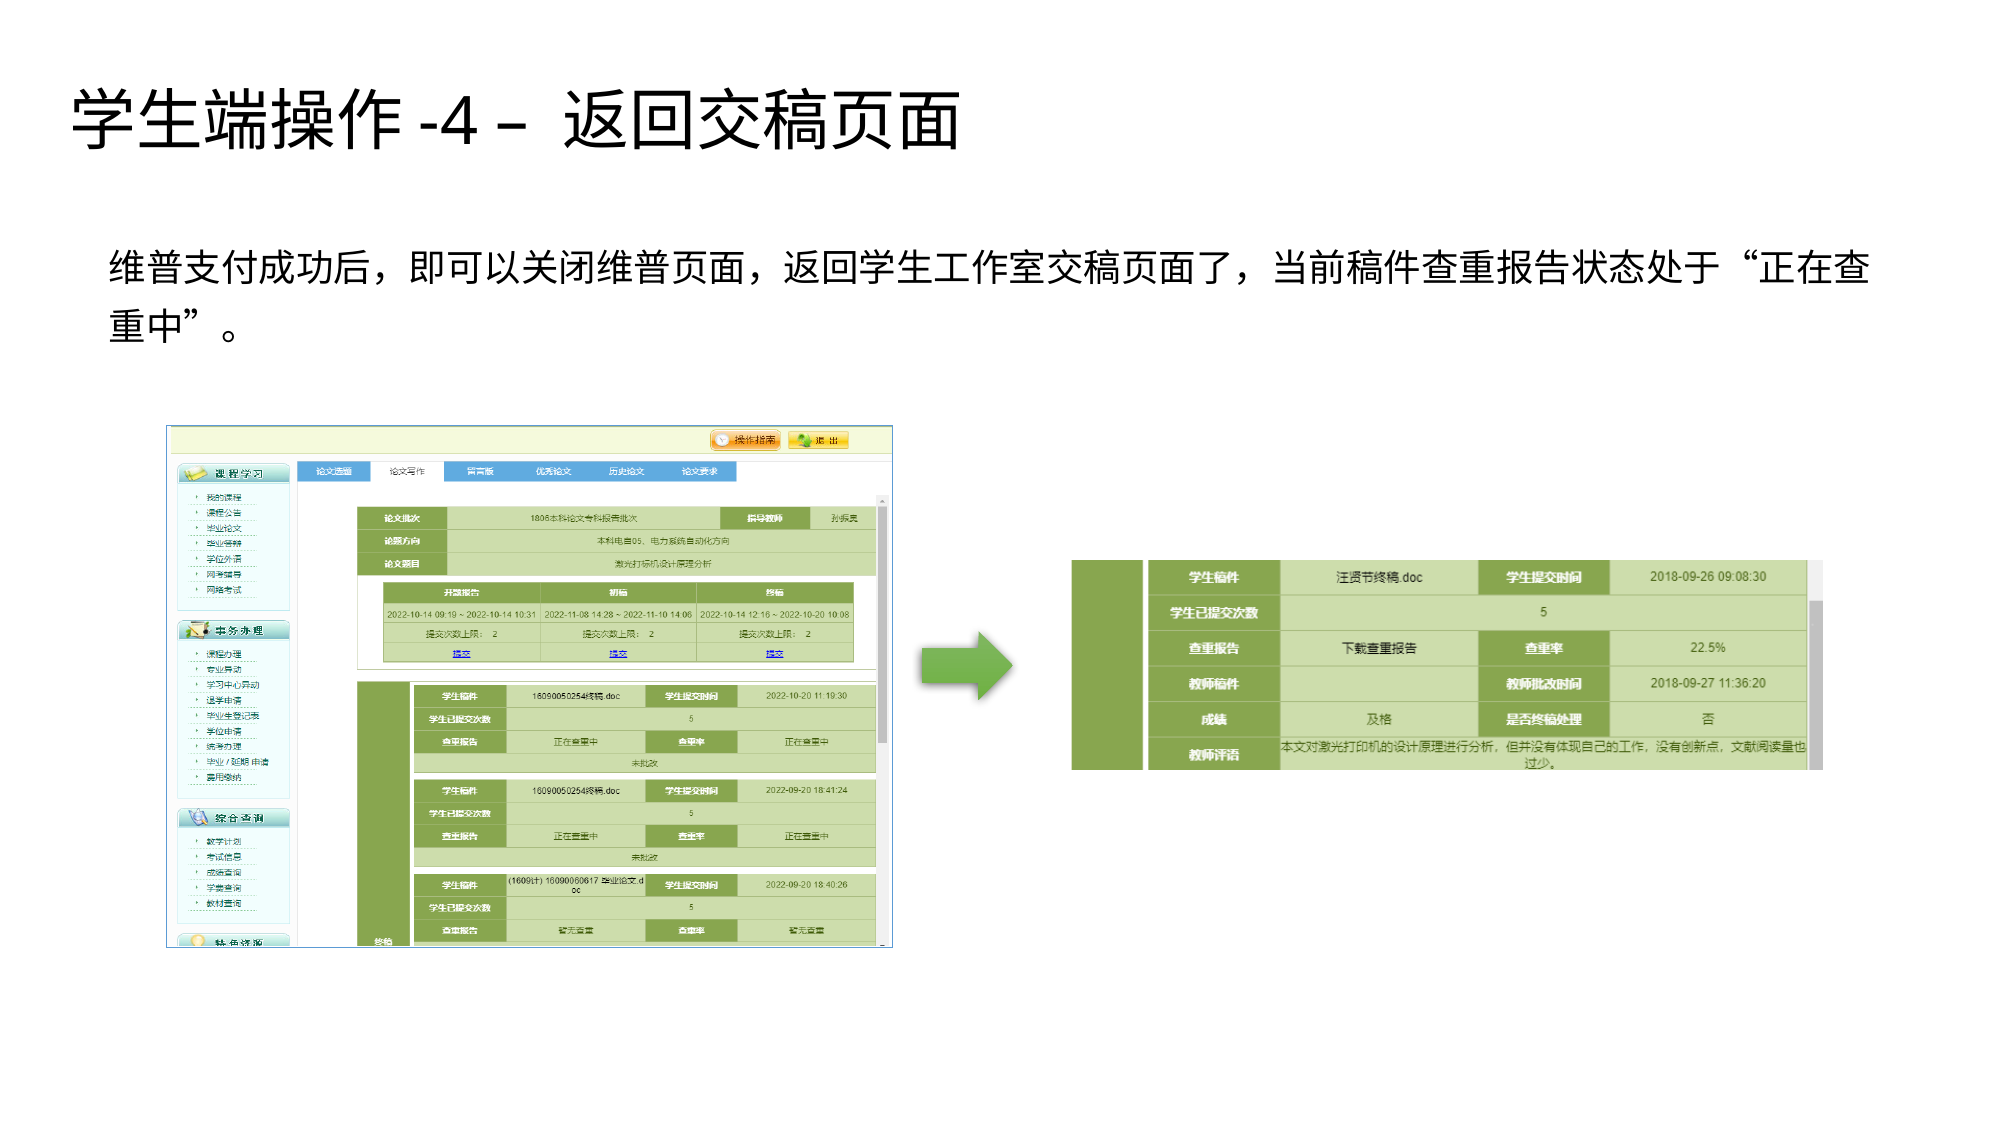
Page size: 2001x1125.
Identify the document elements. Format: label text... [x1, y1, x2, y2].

title 学生端操作-4 – 返回交稿页面 [54, 59, 1863, 187]
text_box 维普支付成功后，即可以关闭维普页面，返回学生工作室交稿页面了，当前稿件查重报告状态处于“正在查重中”。 [94, 223, 1907, 355]
picture [166, 425, 893, 948]
text_box [921, 631, 1013, 700]
picture [1071, 560, 1823, 771]
